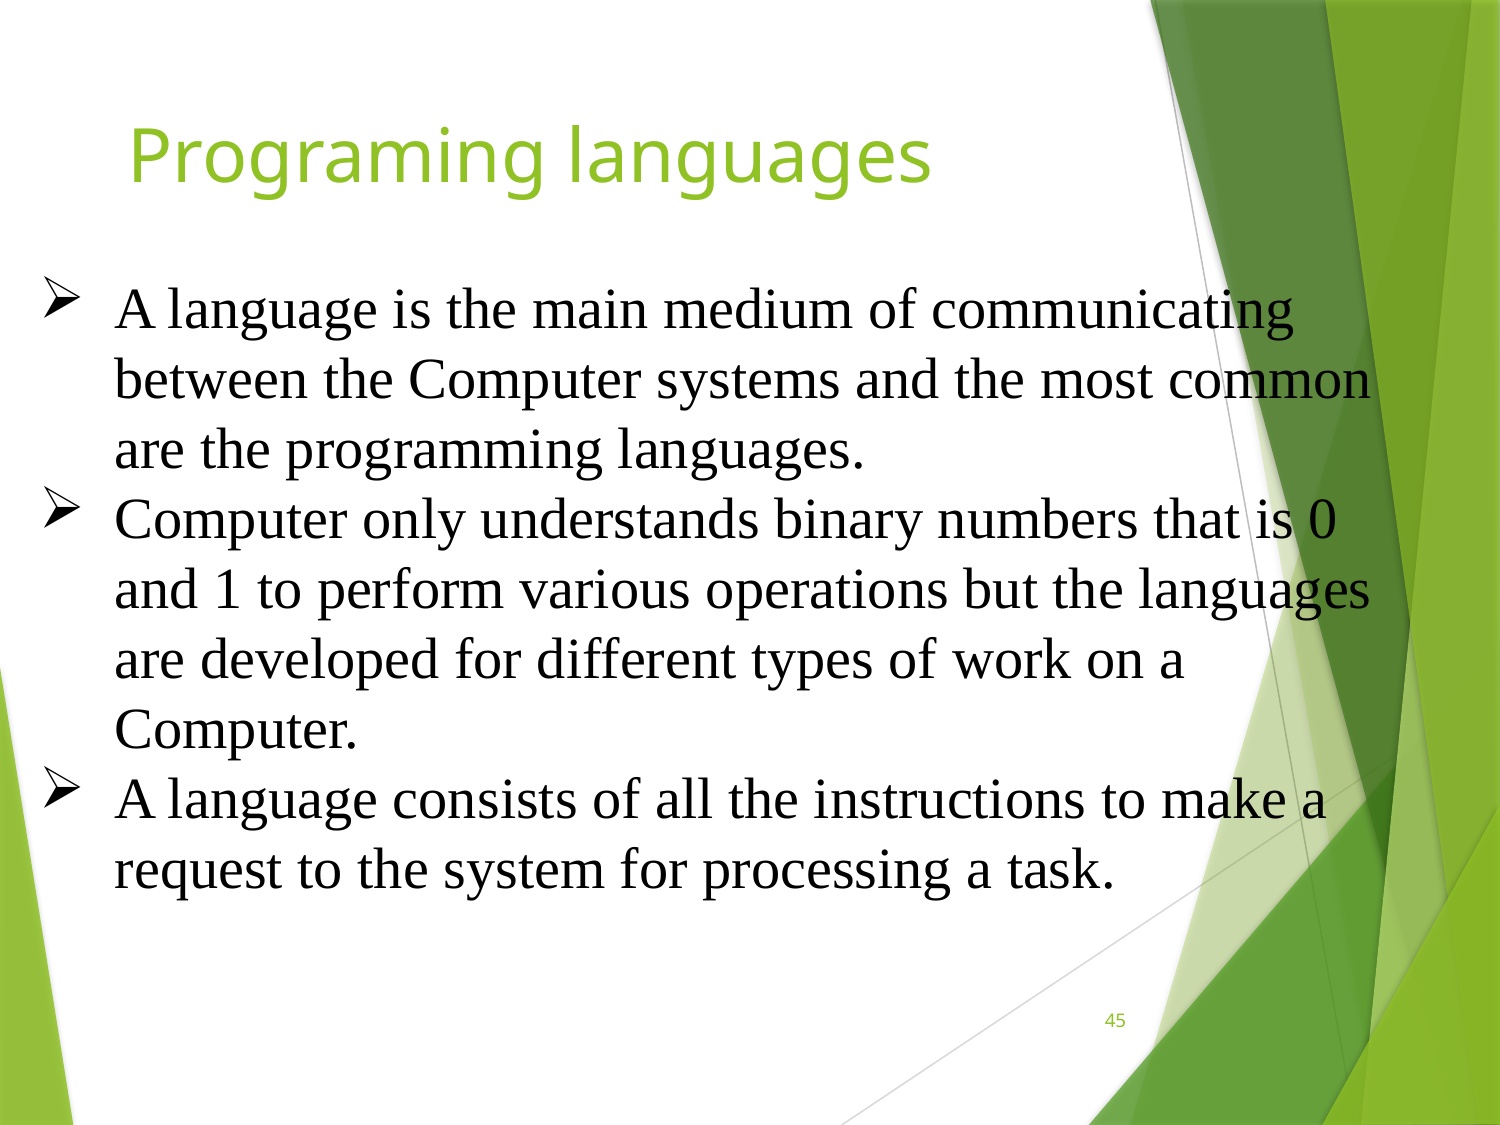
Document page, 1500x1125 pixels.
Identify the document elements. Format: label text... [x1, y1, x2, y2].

text_box A language is the main medium of communicating between the Computer systems and the most common are the programming languages. Computer only understands binary numbers that is 0 and 1 to perform various operations but the languages are developed for different types of work on a Computer. A language consists of all the instructions to make a request to the system for processing a task. [24, 262, 1396, 908]
slide_number 45 [1057, 991, 1142, 1051]
title Programing languages [112, 99, 1258, 251]
